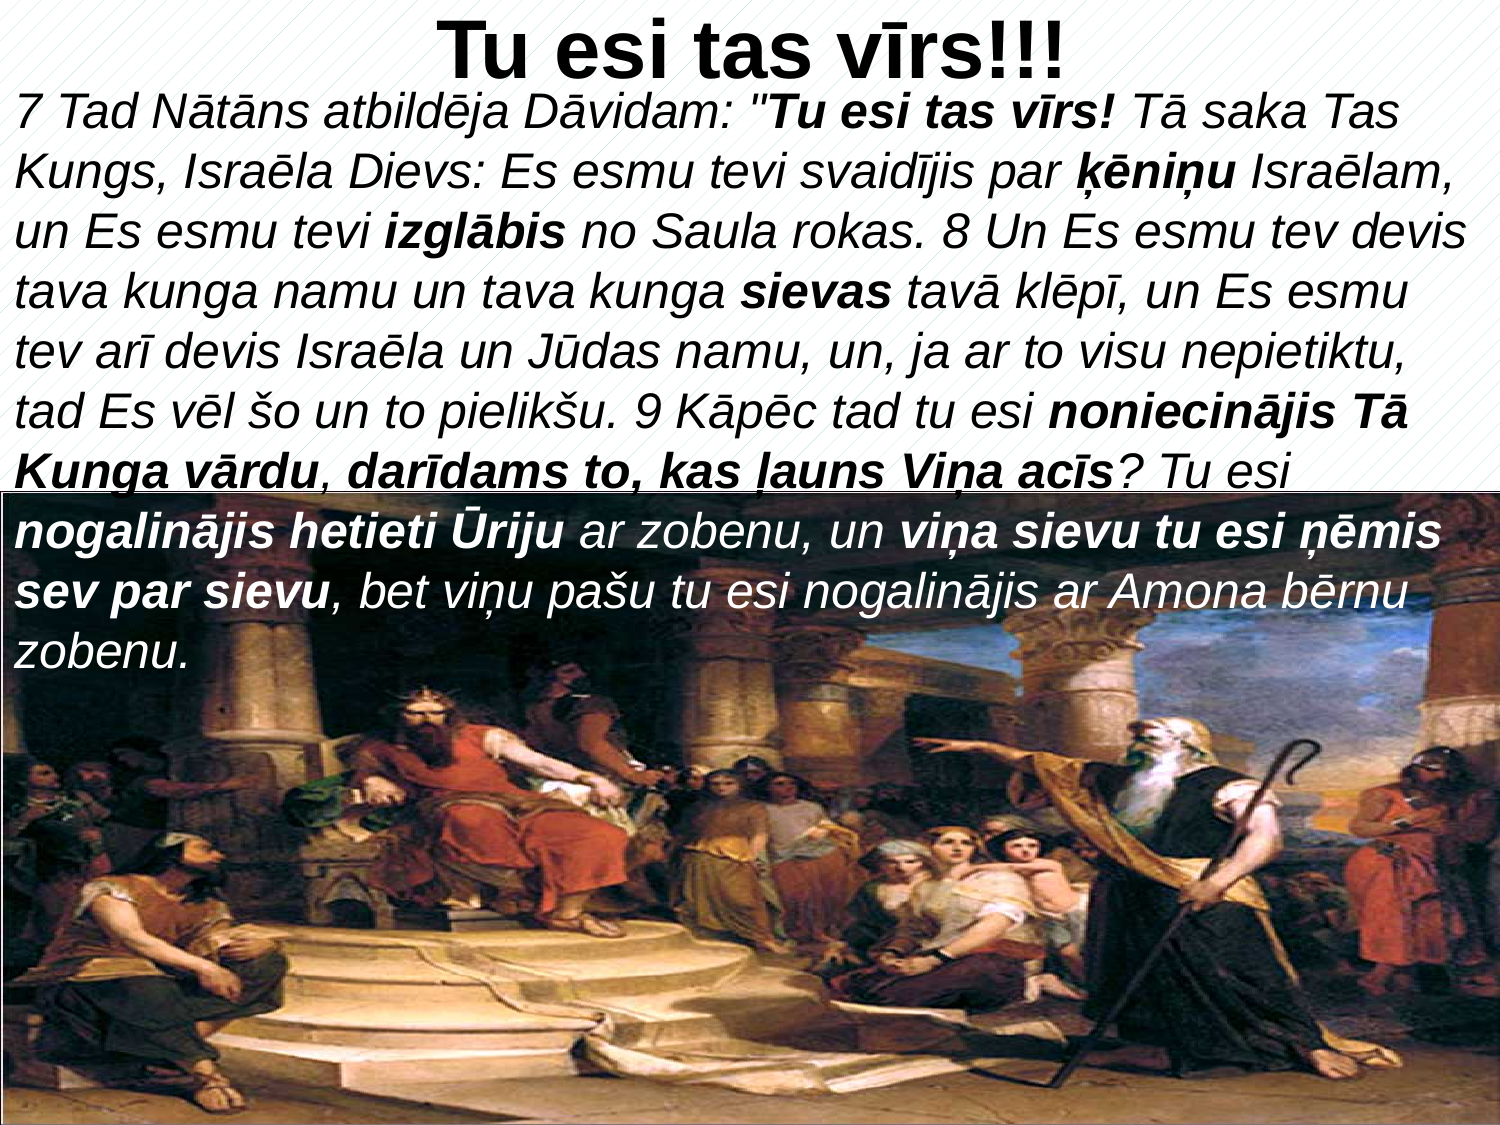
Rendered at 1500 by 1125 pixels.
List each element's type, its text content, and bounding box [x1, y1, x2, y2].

text_box 7 Tad Nātāns atbildēja Dāvidam: "Tu esi tas vīrs! Tā saka Tas Kungs, Israēla Dievs: Es esmu tevi svaidījis par ķēniņu Israēlam, un Es esmu tevi izglābis no Saula rokas. 8 Un Es esmu tev devis tava kunga namu un tava kunga sievas tavā klēpī, un Es esmu tev arī devis Israēla un Jūdas namu, un, ja ar to visu nepietiktu, tad Es vēl šo un to pielikšu. 9 Kāpēc tad tu esi noniecinājis Tā Kunga vārdu, darīdams to, kas ļauns Viņa acīs? Tu esi nogalinājis hetieti Ūriju ar zobenu, un viņa sievu tu esi ņēmis sev par sievu, bet viņu pašu tu esi nogalinājis ar Amona bērnu zobenu. [0, 94, 1500, 490]
text_box Tu esi tas vīrs!!! [0, 0, 1500, 94]
picture [0, 491, 1500, 1125]
